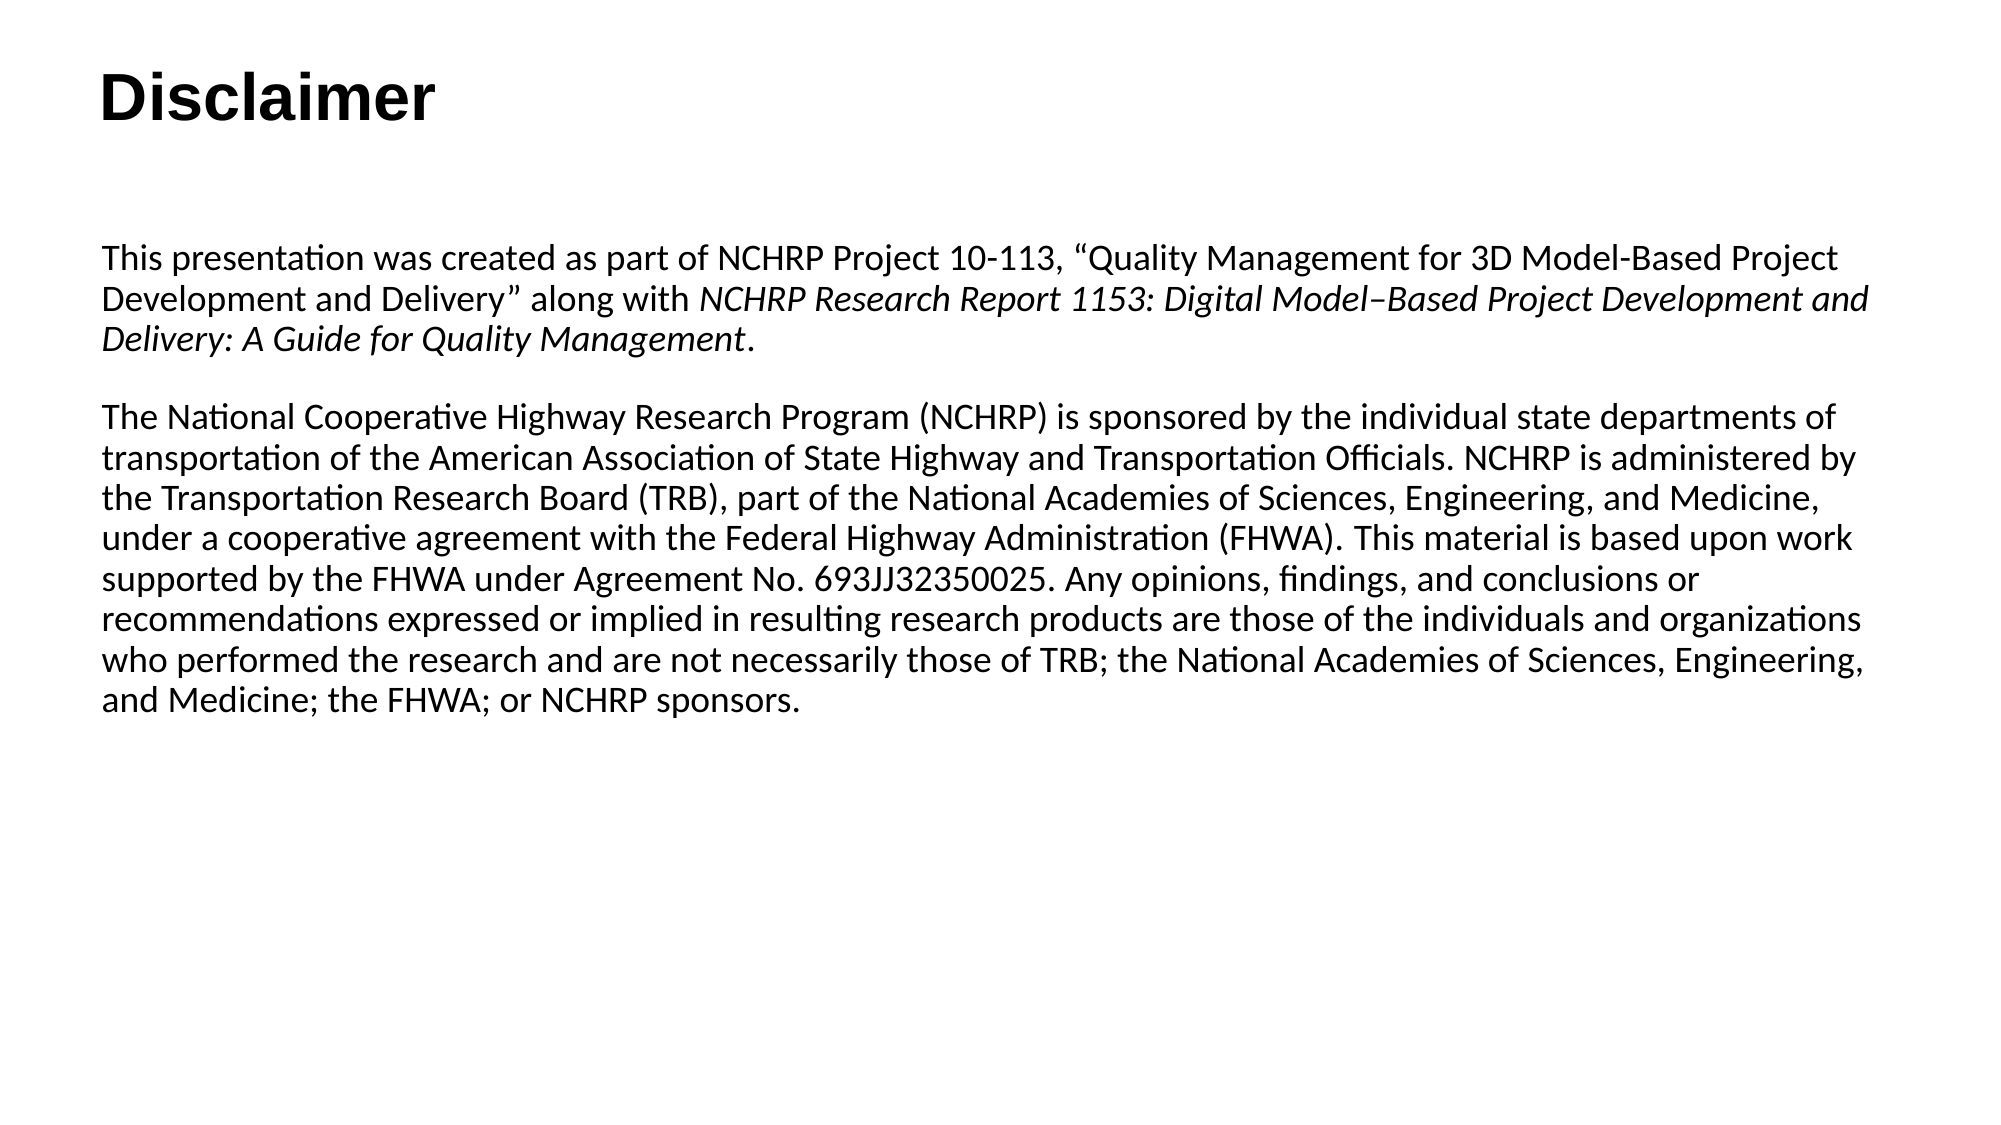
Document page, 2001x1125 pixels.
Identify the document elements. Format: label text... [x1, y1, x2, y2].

list This presentation was created as part of NCHRP Project 10-113, “Quality Management for 3D Model-Based Project Development and Delivery” along with NCHRP Research Report 1153: Digital Model–Based Project Development and Delivery: A Guide for Quality Management. The National Cooperative Highway Research Program (NCHRP) is sponsored by the individual state departments of transportation of the American Association of State Highway and Transportation Officials. NCHRP is administered by the Transportation Research Board (TRB), part of the National Academies of Sciences, Engineering, and Medicine, under a cooperative agreement with the Federal Highway Administration (FHWA). This material is based upon work supported by the FHWA under Agreement No. 693JJ32350025. Any opinions, findings, and conclusions or recommendations expressed or implied in resulting research products are those of the individuals and organizations who performed the research and are not necessarily those of TRB; the National Academies of Sciences, Engineering, and Medicine; the FHWA; or NCHRP sponsors. [101, 238, 1902, 1038]
title Disclaimer [99, 62, 1900, 200]
